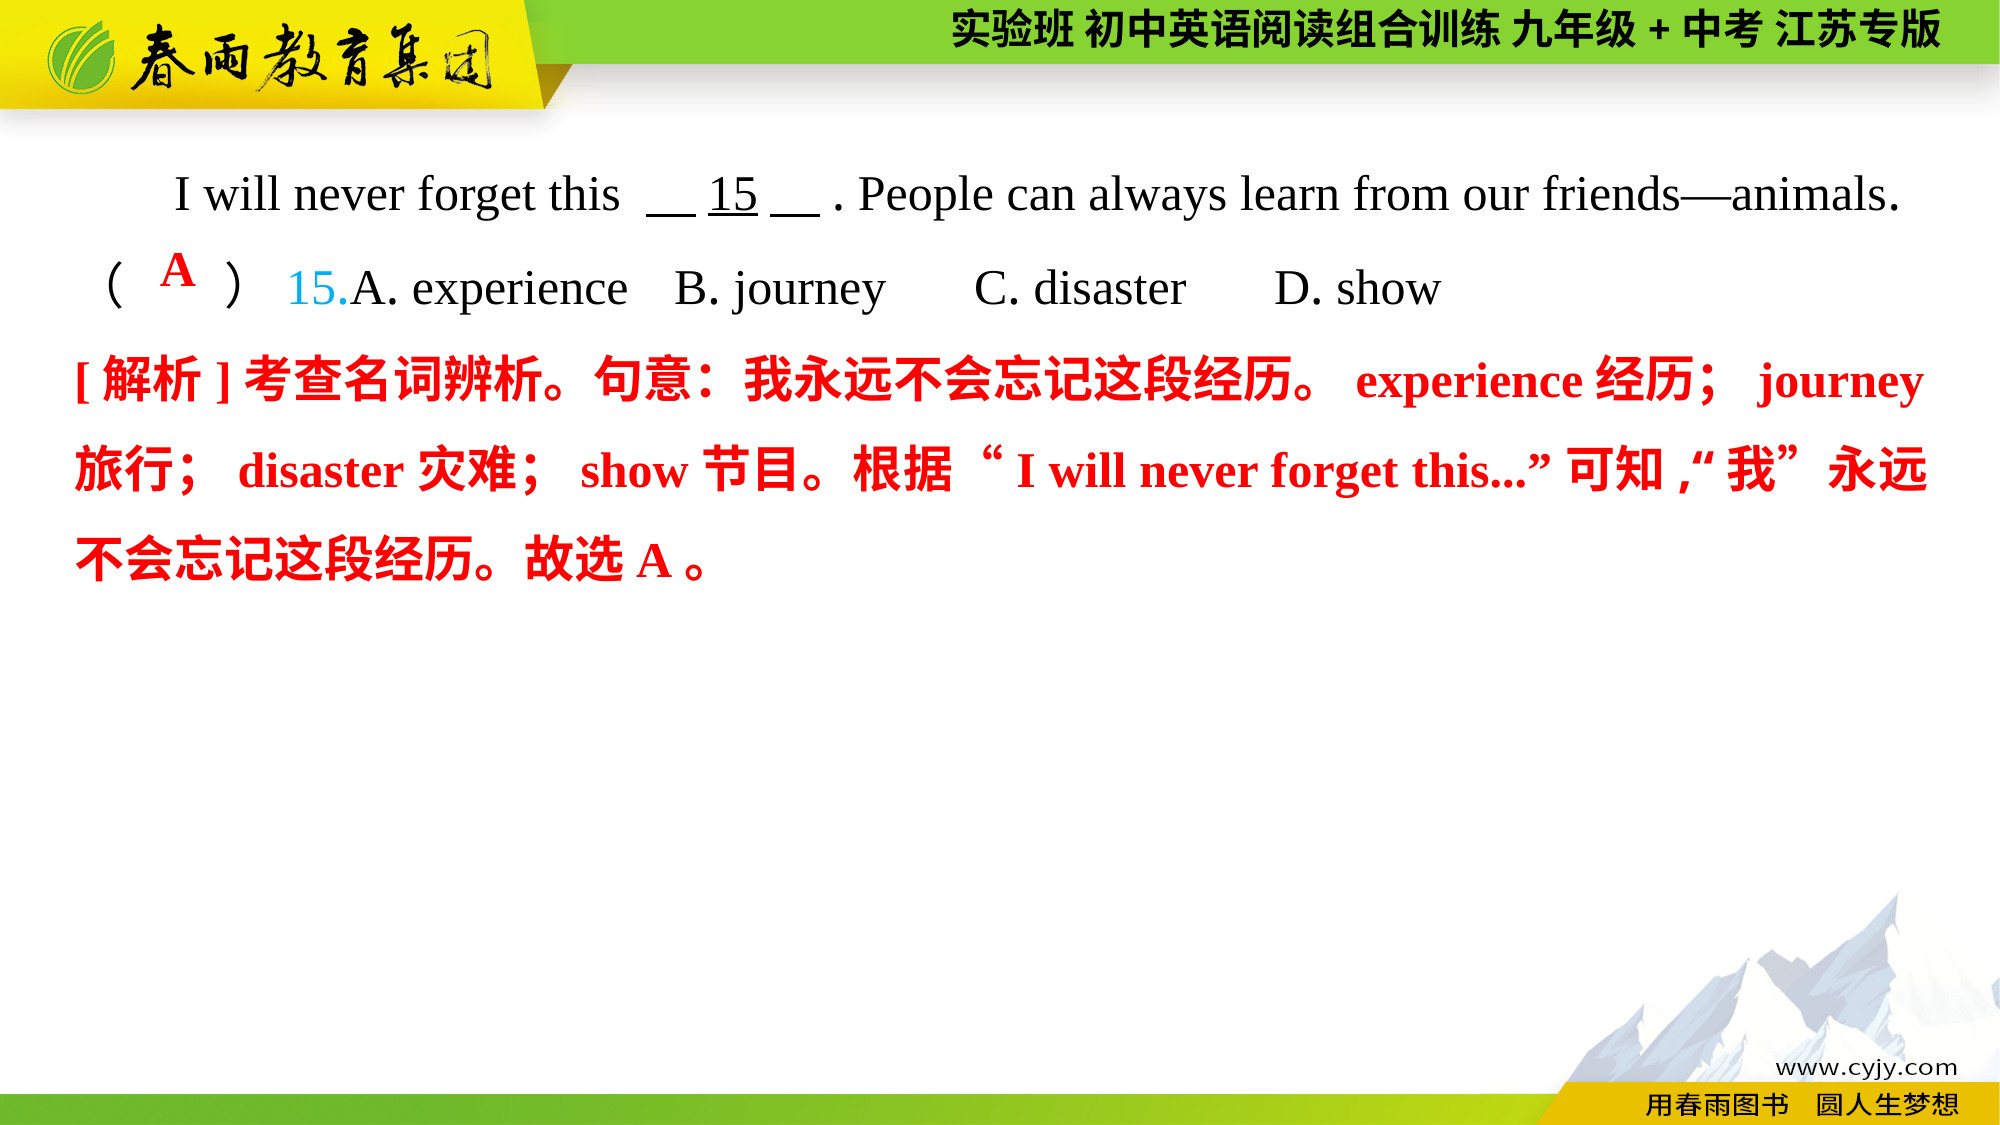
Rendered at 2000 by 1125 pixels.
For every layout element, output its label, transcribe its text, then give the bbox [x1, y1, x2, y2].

text_box A [145, 228, 212, 304]
text_box [解析]考查名词辨析。句意：我永远不会忘记这段经历。experience经历；journey旅行；disaster灾难；show节目。根据“I will never forget this...”可知,“我”永远不会忘记这段经历。故选A。 [59, 309, 1944, 595]
list I will never forget this 15 . People can always learn from our friends—animals. [59, 122, 1944, 217]
text_box （ ）15.A. experience B. journey C. disaster D. show [59, 217, 1944, 309]
picture [0, 0, 2000, 1125]
